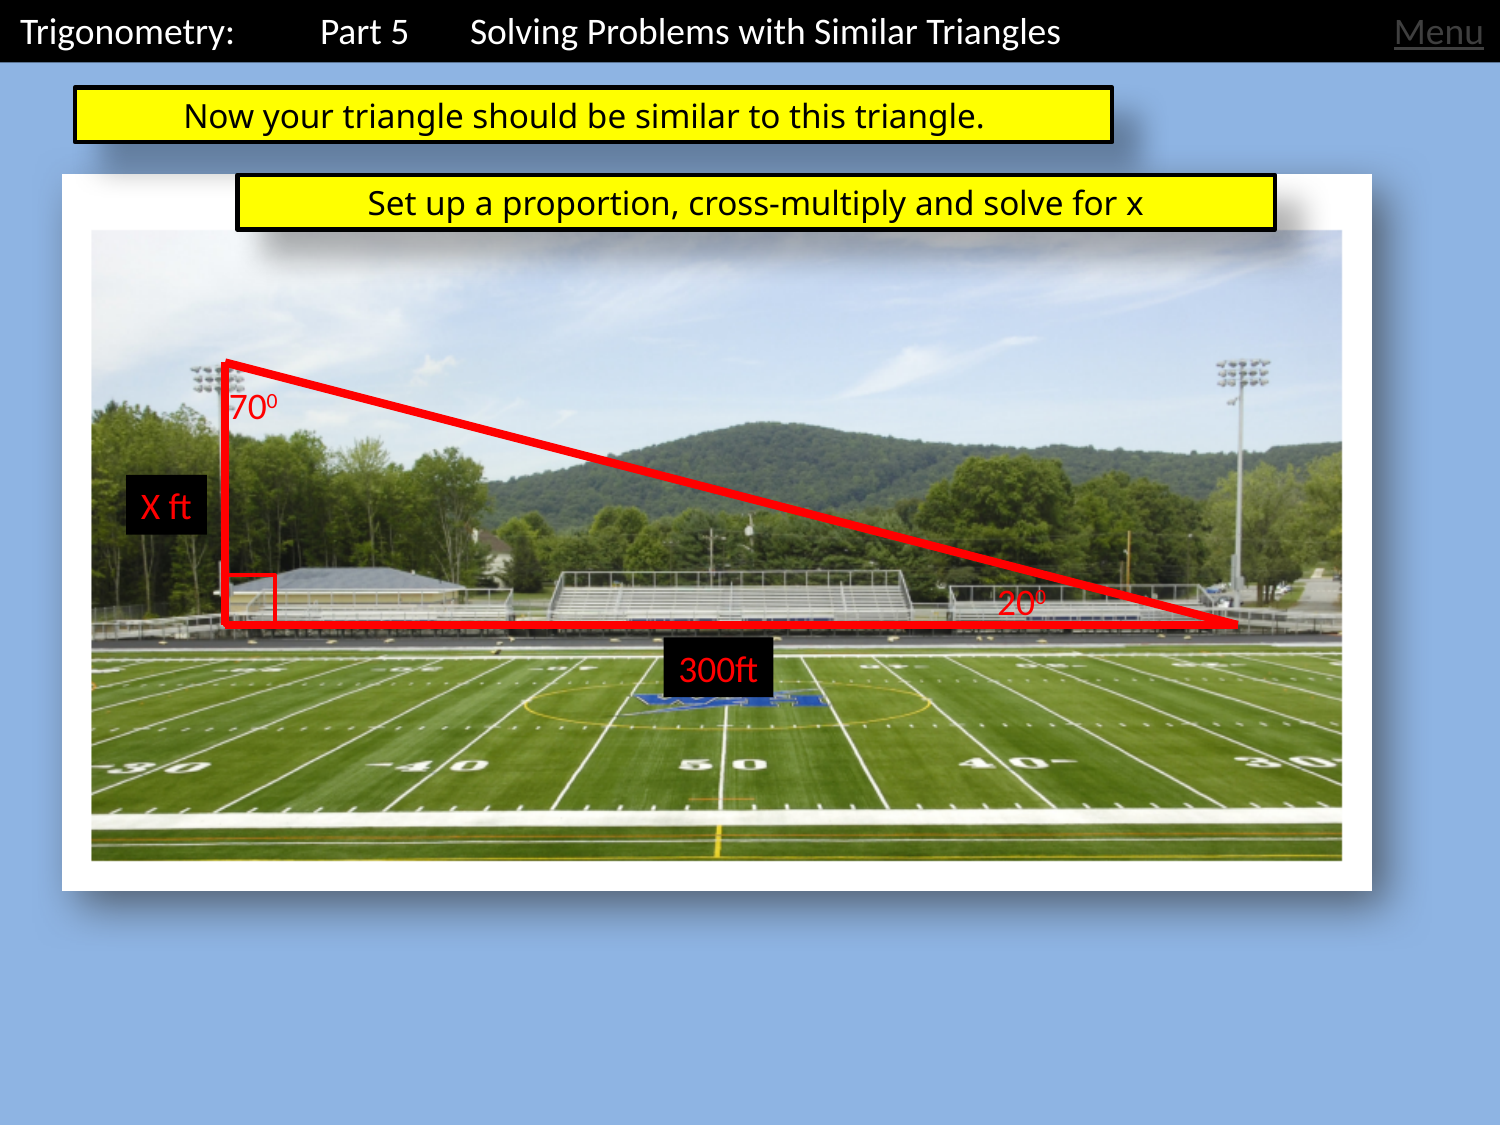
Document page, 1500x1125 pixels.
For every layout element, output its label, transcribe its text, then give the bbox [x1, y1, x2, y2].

text_box [0, 0, 5, 64]
picture [62, 174, 1372, 891]
text_box Menu [1379, 0, 1500, 60]
text_box Trigonometry: Part 5 Solving Problems with Similar Triangles [5, 0, 1086, 105]
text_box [224, 362, 1238, 626]
text_box [1086, 0, 1500, 64]
text_box Now your triangle should be similar to this triangle. [74, 87, 1113, 143]
